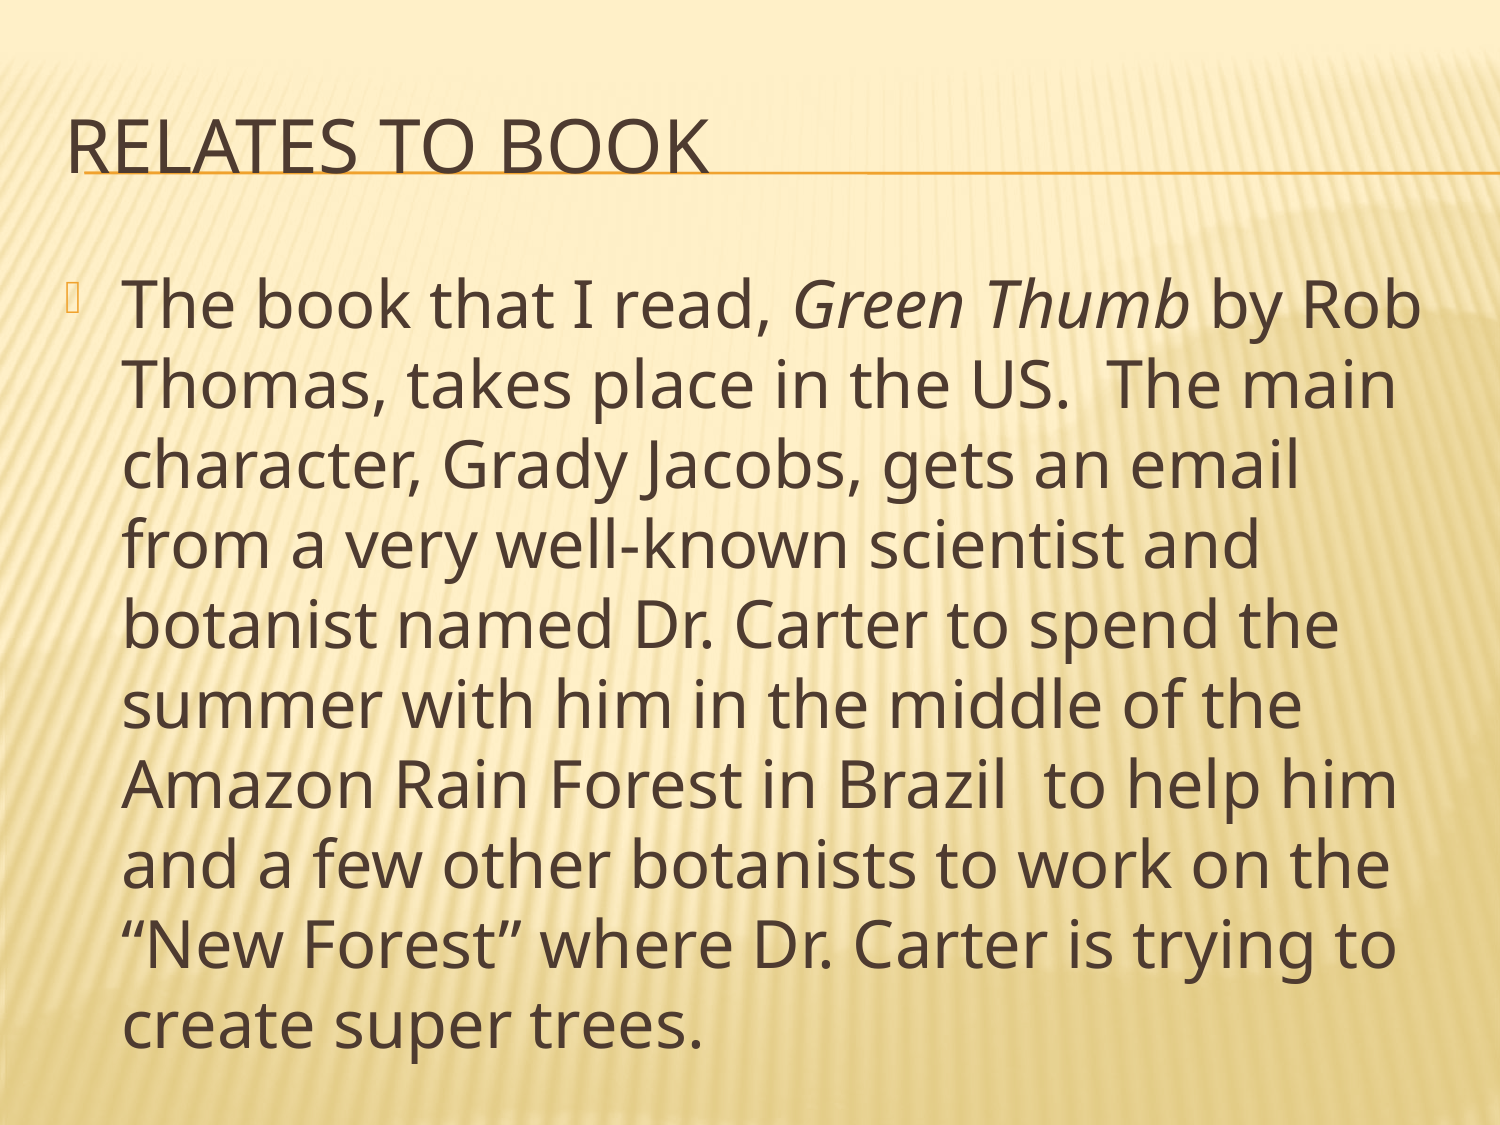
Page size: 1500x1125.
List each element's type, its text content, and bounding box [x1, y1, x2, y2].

title Relates to book [50, 75, 1475, 213]
list The book that I read, Green Thumb by Rob Thomas, takes place in the US. The main character, Grady Jacobs, gets an email from a very well-known scientist and botanist named Dr. Carter to spend the summer with him in the middle of the Amazon Rain Forest in Brazil to help him and a few other botanists to work on the “New Forest” where Dr. Carter is trying to create super trees. [50, 254, 1475, 998]
